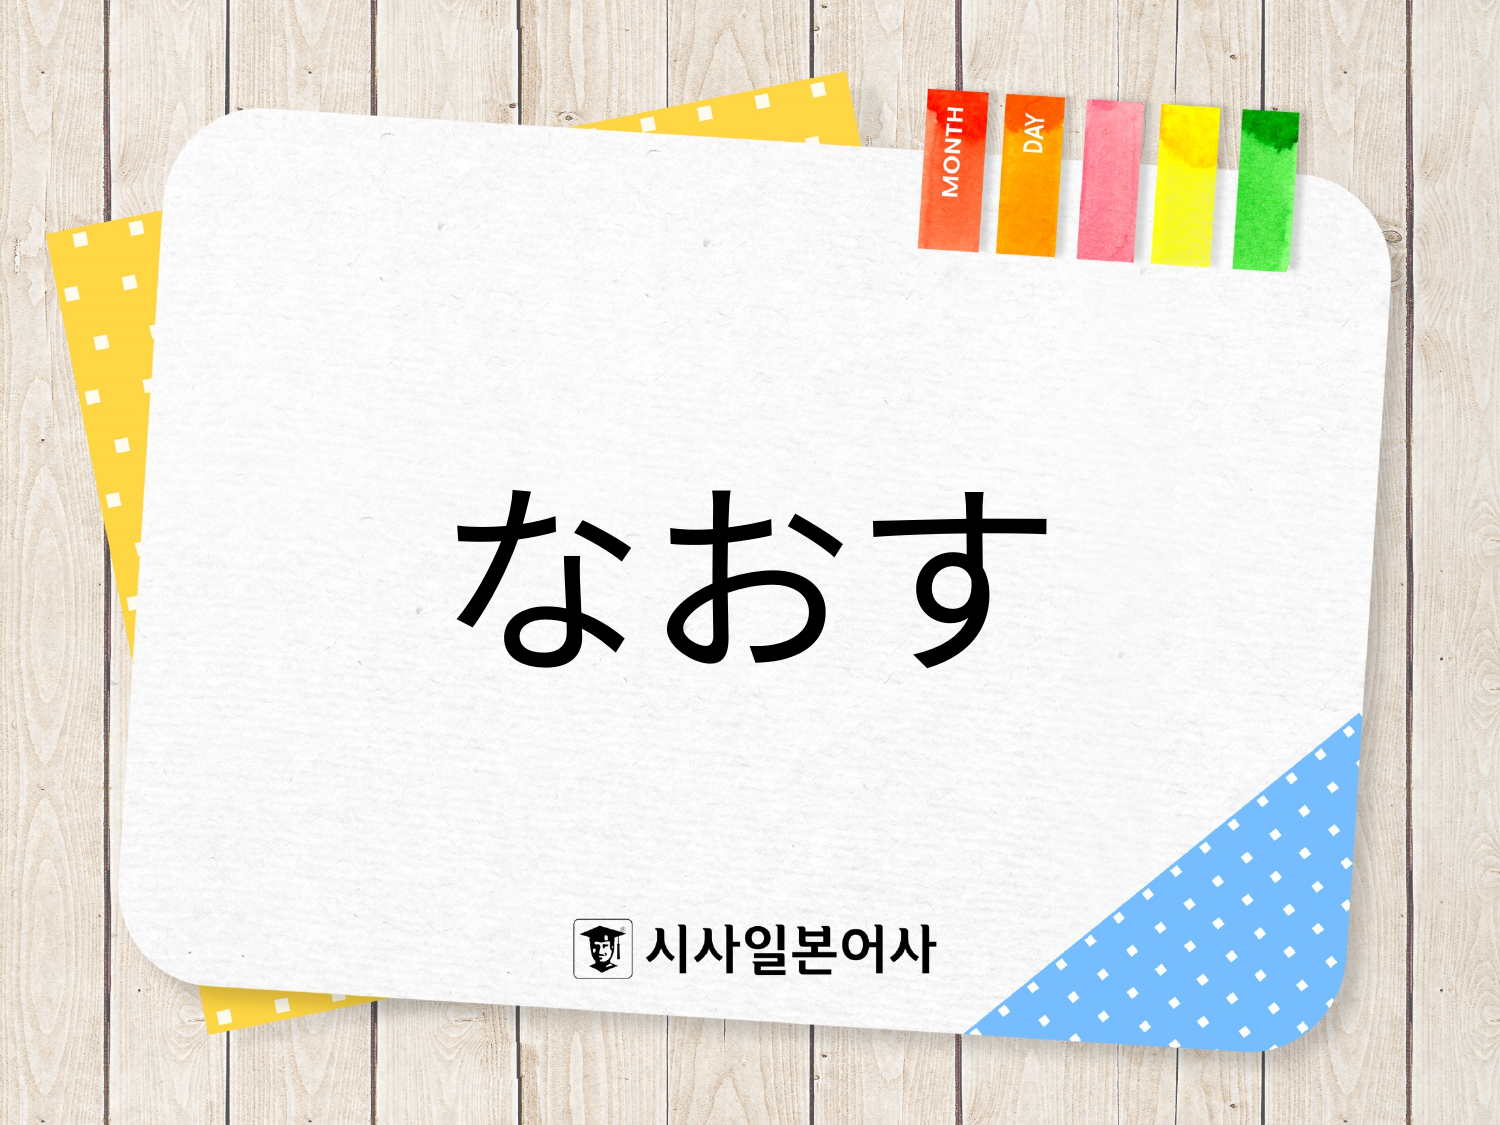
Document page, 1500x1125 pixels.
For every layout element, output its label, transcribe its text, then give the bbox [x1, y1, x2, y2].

picture [0, 0, 1500, 1125]
title なおす [75, 338, 1425, 811]
